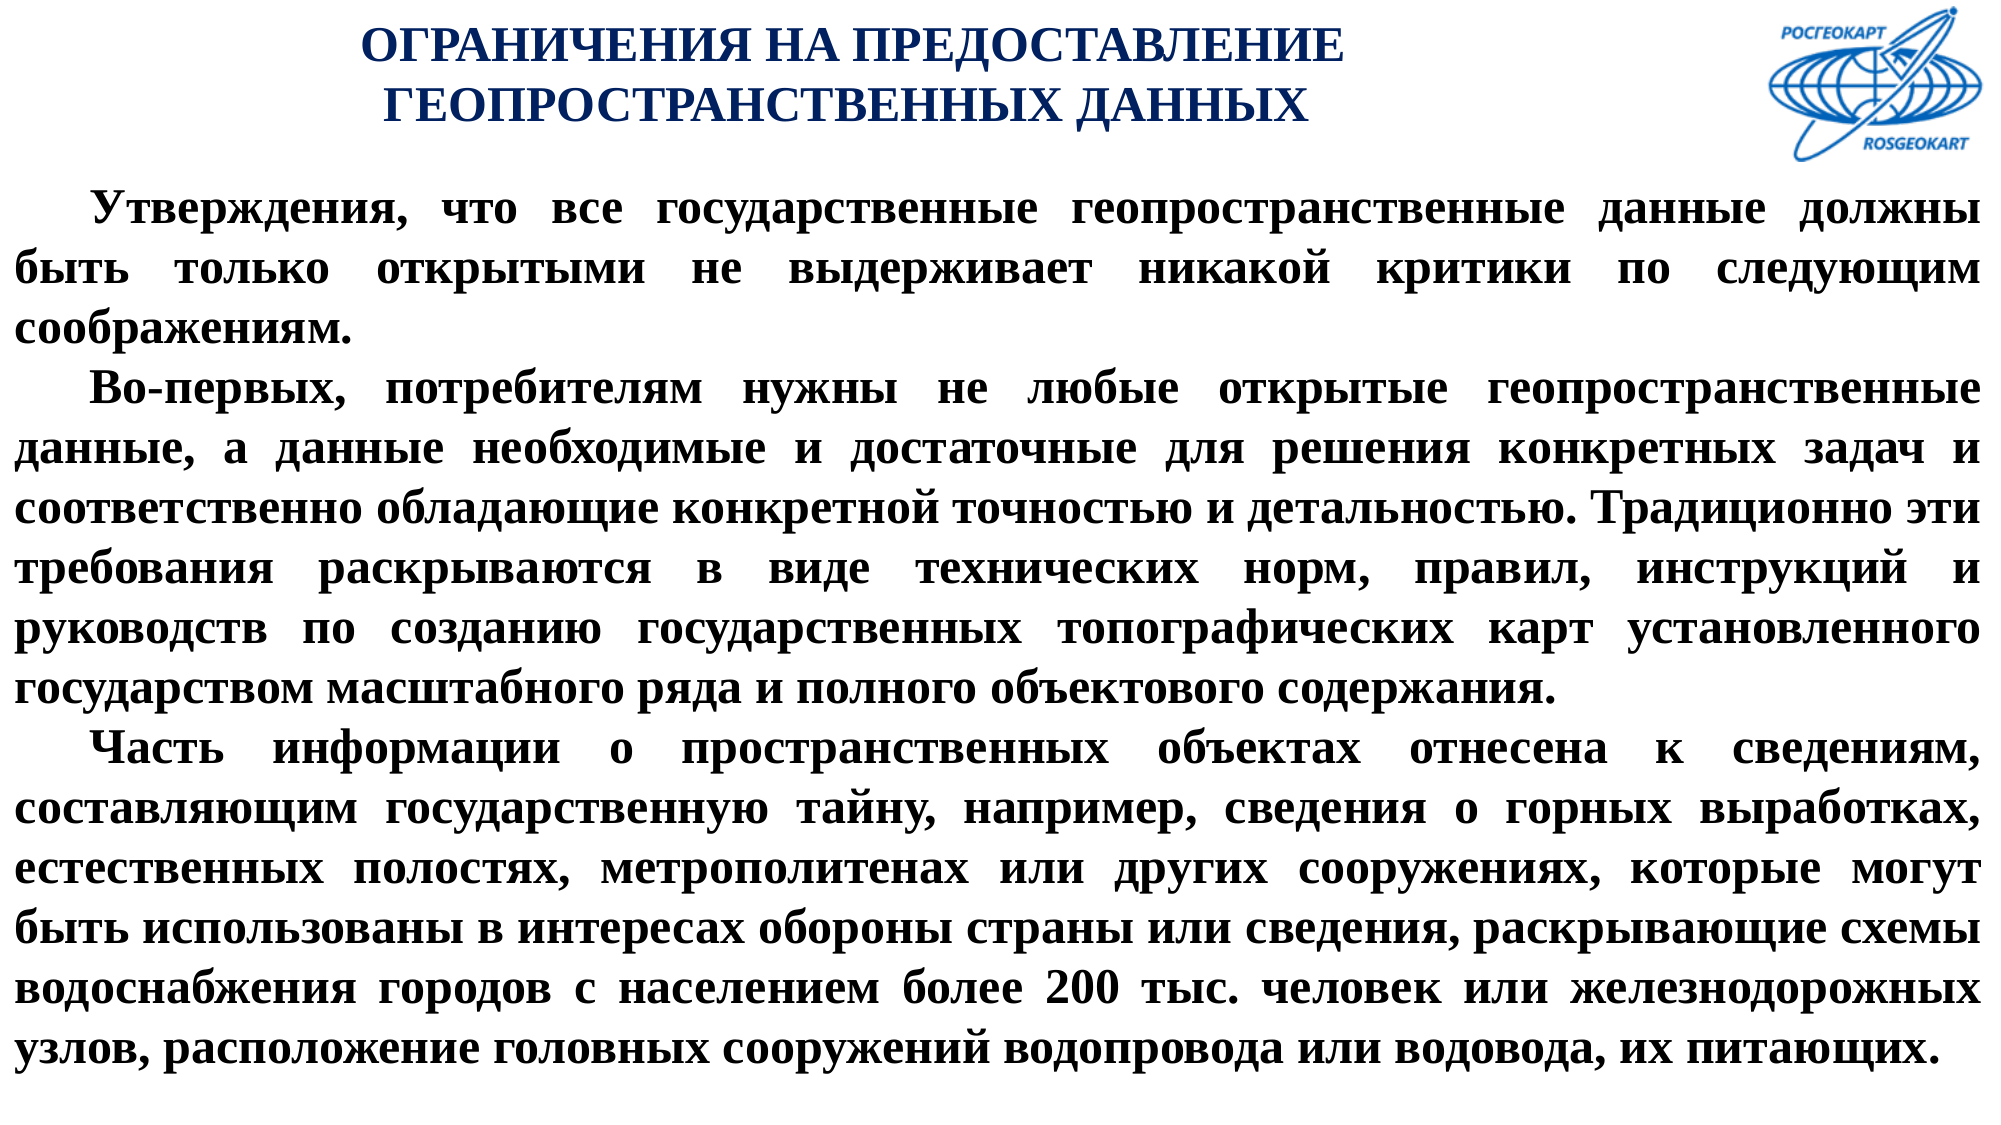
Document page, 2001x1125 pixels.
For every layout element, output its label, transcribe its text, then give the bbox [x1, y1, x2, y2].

text_box Утверждения, что все государственные геопространственные данные должны быть только открытыми не выдерживает никакой критики по следующим соображениям. Во-первых, потребителям нужны не любые открытые геопространственные данные, а данные необходимые и достаточные для решения конкретных задач и соответственно обладающие конкретной точностью и детальностью. Традиционно эти требования раскрываются в виде технических норм, правил, инструкций и руководств по созданию государственных топографических карт установленного государством масштабного ряда и полного объектового содержания. Часть информации о пространственных объектах отнесена к сведениям, составляющим государственную тайну, например, сведения о горных выработках, естественных полостях, метрополитенах или других сооружениях, которые могут быть использованы в интересах обороны страны или сведения, раскрывающие схемы водоснабжения городов с населением более 200 тыс. человек или железнодорожных узлов, расположение головных сооружений водопровода или водовода, их питающих. [0, 165, 1997, 1081]
text_box ОГРАНИЧЕНИЯ НА ПРЕДОСТАВЛЕНИЕ ГЕОПРОСТРАНСТВЕННЫХ ДАННЫХ [0, 3, 1707, 139]
picture [1757, 6, 1994, 162]
